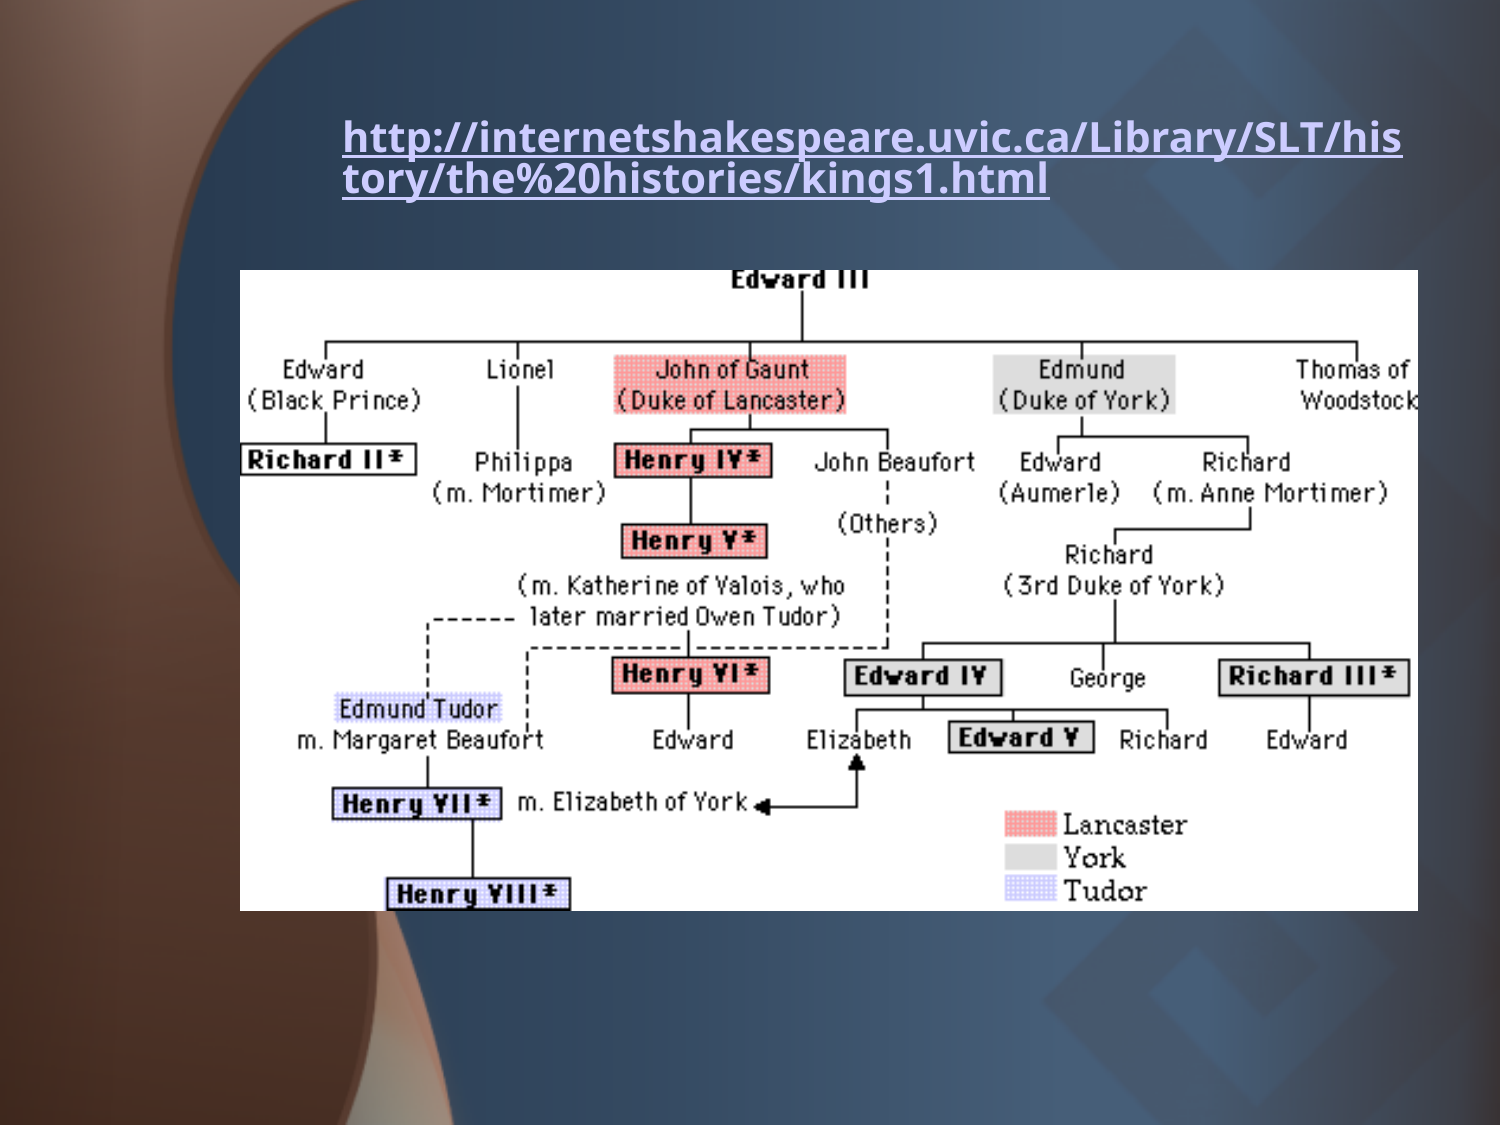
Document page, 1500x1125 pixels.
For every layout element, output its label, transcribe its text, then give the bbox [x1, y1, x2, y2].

picture [0, 0, 1500, 1125]
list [240, 270, 1419, 911]
title http://internetshakespeare.uvic.ca/Library/SLT/history/the%20histories/kings1.html [327, 45, 1423, 233]
